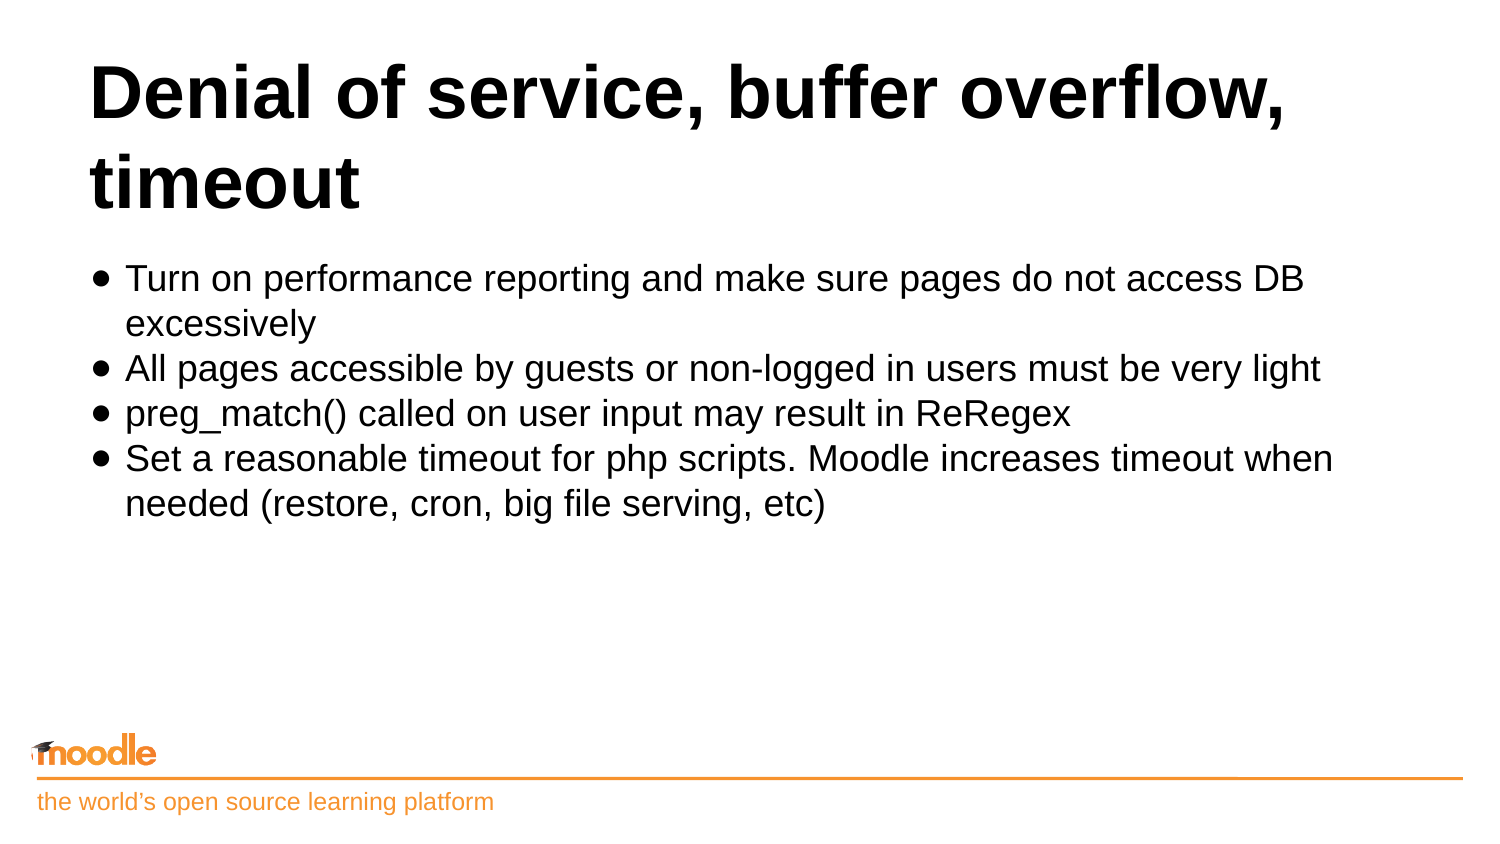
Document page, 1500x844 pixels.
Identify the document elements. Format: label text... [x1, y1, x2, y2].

text_box the world’s open source learning platform [22, 765, 550, 831]
text_box Denial of service, buffer overflow, timeout [75, 33, 1425, 239]
text_box Turn on performance reporting and make sure pages do not access DB excessively All pages accessible by guests or non-logged in users must be very light preg_match() called on user input may result in ReRegex Set a reasonable timeout for php scripts. Moodle increases timeout when needed (restore, cron, big file serving, etc) [74, 238, 1371, 714]
picture [30, 733, 157, 771]
